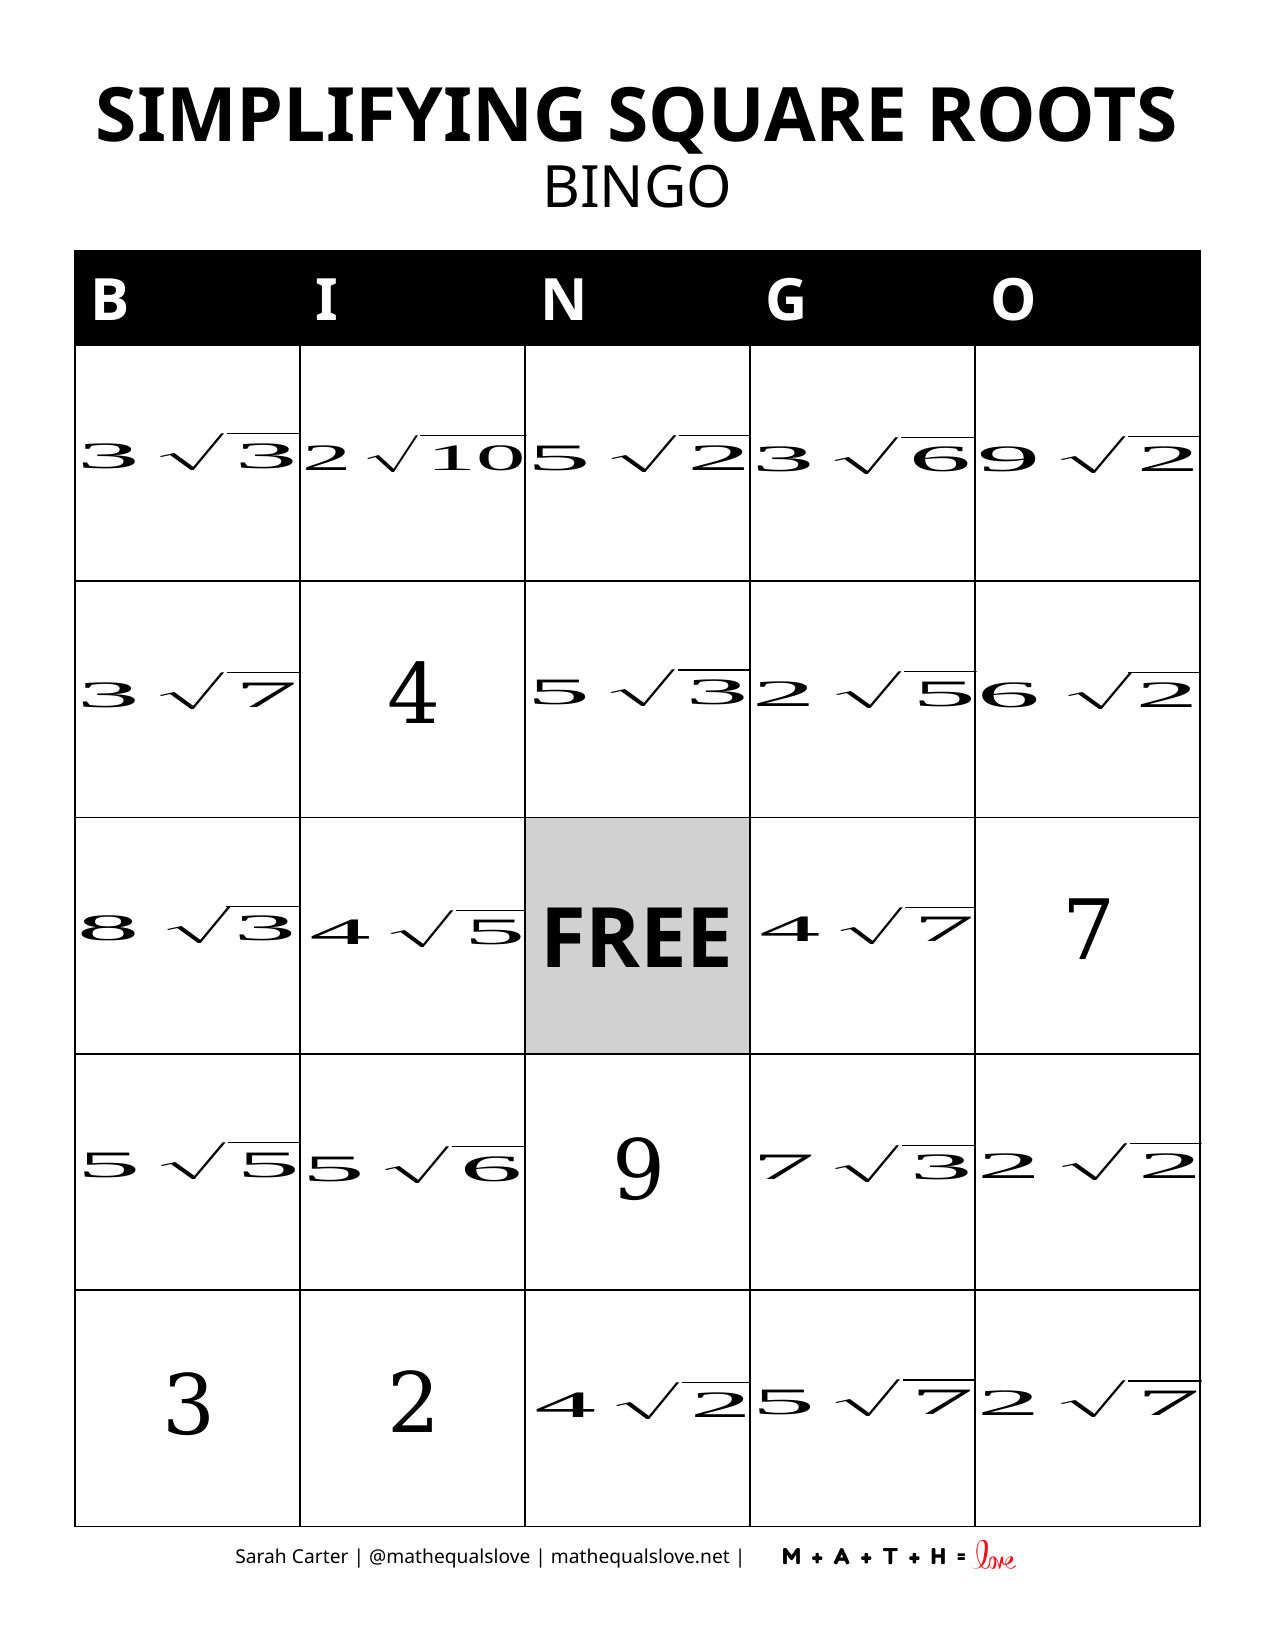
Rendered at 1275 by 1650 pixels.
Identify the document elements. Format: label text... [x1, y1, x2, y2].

table_cell [76, 1055, 299, 1289]
table_cell [751, 1055, 974, 1289]
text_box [220, 1535, 1055, 1576]
table_cell [301, 818, 524, 1053]
table_cell [526, 1291, 749, 1526]
table_cell [751, 818, 974, 1053]
table_cell [976, 1291, 1199, 1526]
table_cell [526, 1055, 749, 1142]
table_cell [526, 1190, 749, 1289]
table_cell [301, 1291, 524, 1375]
table_cell [976, 818, 1199, 902]
table_header O [976, 251, 1199, 344]
table_cell [751, 582, 974, 817]
table_cell [76, 1291, 299, 1377]
table_cell [976, 950, 1199, 1053]
table_cell [76, 346, 299, 580]
text_box 2 [300, 1375, 528, 1423]
table_cell [301, 346, 524, 580]
table_cell [76, 1425, 299, 1526]
table_cell [301, 1423, 524, 1526]
text_box BINGO [74, 165, 1200, 226]
text_box 9 [525, 1142, 753, 1190]
table_cell FREE [526, 818, 749, 1053]
text_box 7 [975, 902, 1203, 950]
table_header G [751, 251, 974, 344]
text_box 3 [75, 1377, 303, 1425]
table_header B [76, 251, 299, 344]
table_cell [976, 1055, 1199, 1289]
table_cell [976, 582, 1199, 817]
text_box SIMPLIFYING SQUARE ROOTS [74, 59, 1200, 165]
table_cell [301, 714, 524, 817]
table_cell [301, 582, 524, 666]
table_cell [751, 1291, 974, 1526]
table_cell [526, 346, 749, 580]
table_header I [301, 251, 524, 344]
table_header N [526, 251, 749, 344]
table_cell [76, 582, 299, 817]
table_cell [751, 346, 974, 580]
table_cell [301, 1055, 524, 1289]
table_cell [76, 818, 299, 1053]
text_box 4 [300, 666, 528, 714]
table_cell [976, 346, 1199, 580]
table_cell [526, 582, 749, 817]
